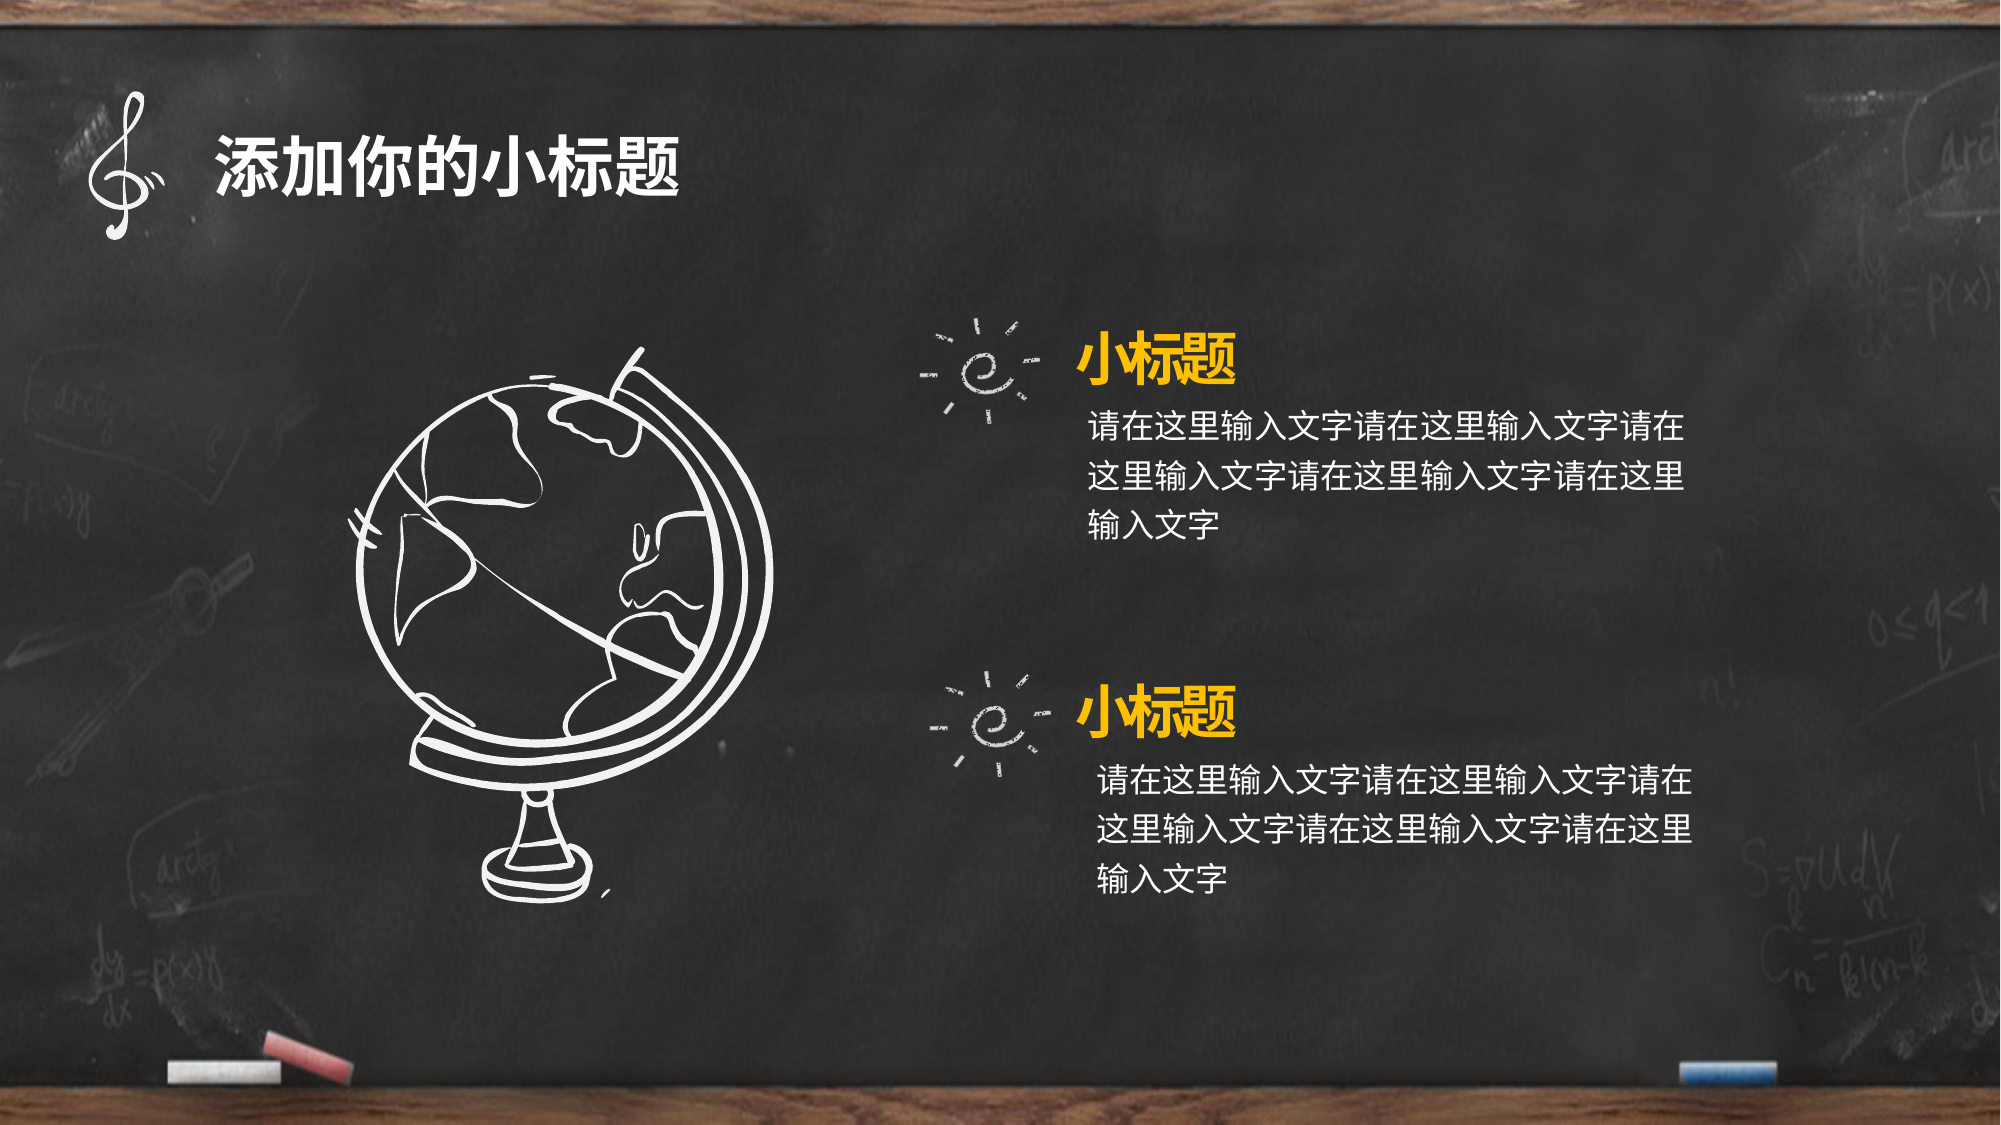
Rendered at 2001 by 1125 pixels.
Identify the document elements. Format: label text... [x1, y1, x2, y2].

text_box 小标题 [1062, 314, 1253, 400]
picture [0, 0, 2001, 1125]
text_box 请在这里输入文字请在这里输入文字请在这里输入文字请在这里输入文字请在这里输入文字 [1081, 741, 1712, 906]
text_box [85, 90, 169, 242]
text_box 小标题 [1073, 667, 1253, 753]
text_box 添加你的小标题 [214, 124, 682, 205]
text_box 请在这里输入文字请在这里输入文字请在这里输入文字请在这里输入文字请在这里输入文字 [1073, 387, 1720, 552]
